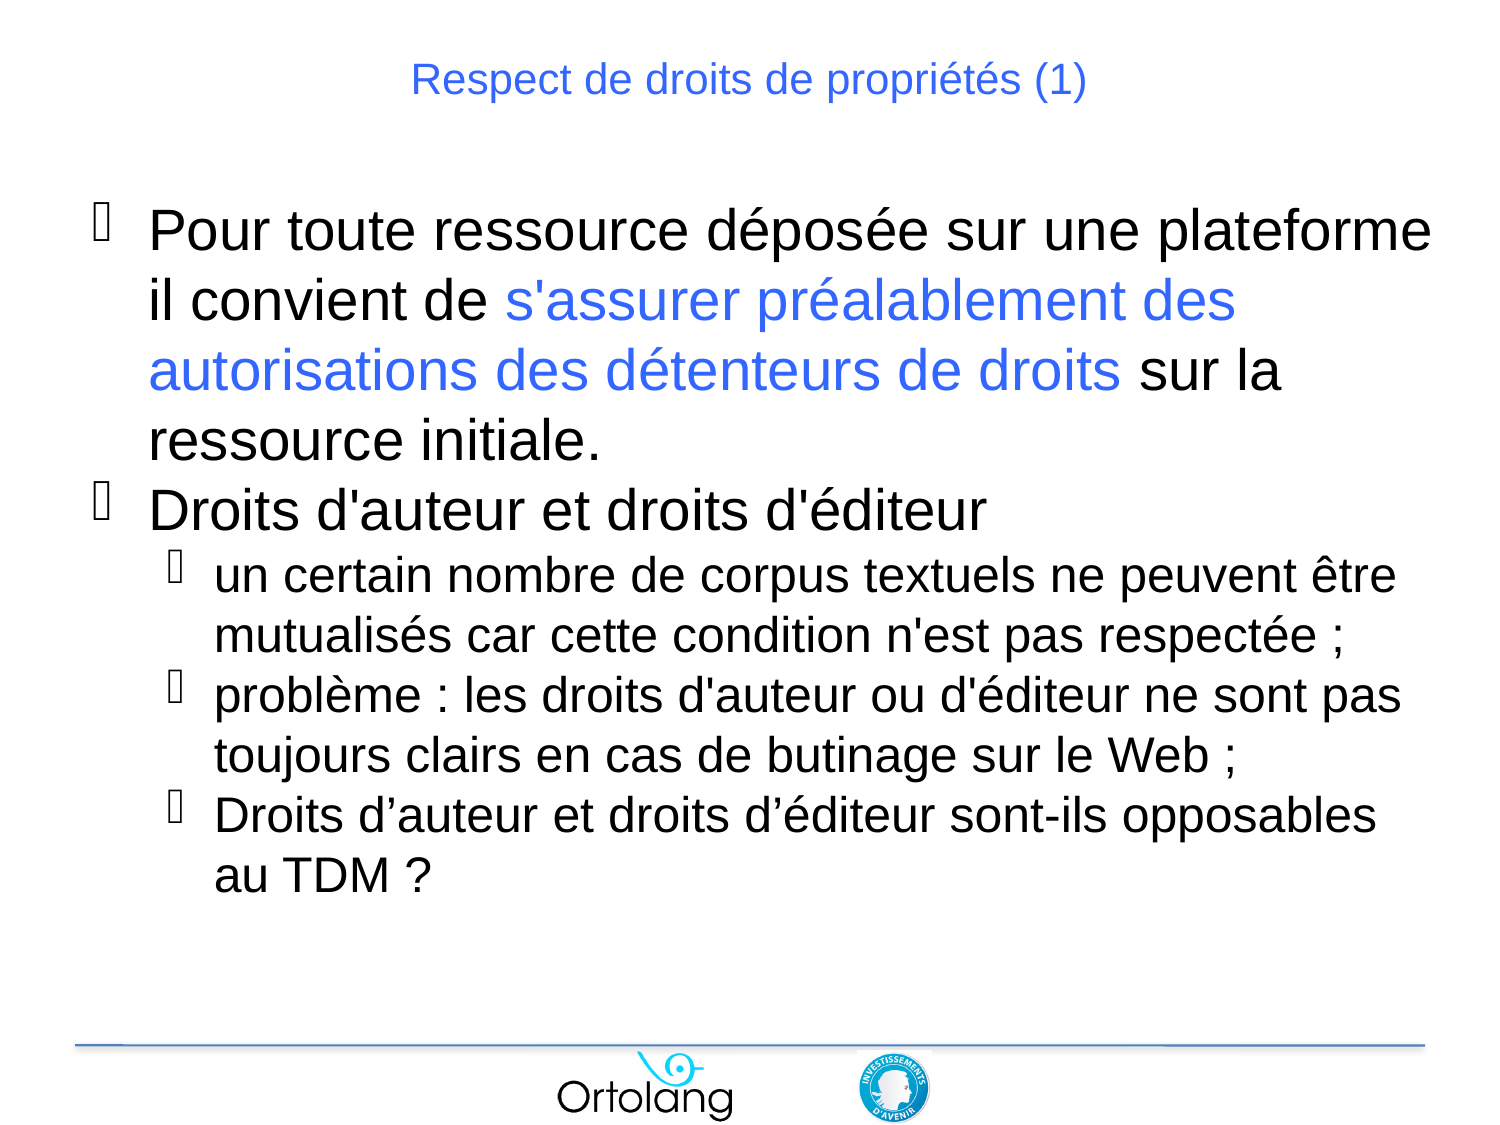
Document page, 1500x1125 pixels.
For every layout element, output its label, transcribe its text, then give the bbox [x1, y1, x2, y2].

title Respect de droits de propriétés (1) [75, 42, 1425, 112]
picture [555, 1050, 733, 1122]
picture [857, 1050, 932, 1125]
list Pour toute ressource déposée sur une plateforme il convient de s'assurer préalablement des autorisations des détenteurs de droits sur la ressource initiale. Droits d'auteur et droits d'éditeur un certain nombre de corpus textuels ne peuvent être mutualisés car cette condition n'est pas respectée ; problème : les droits d'auteur ou d'éditeur ne sont pas toujours clairs en cas de butinage sur le Web ; Droits d’auteur et droits d’éditeur sont-ils opposables au TDM ? [76, 184, 1459, 1035]
